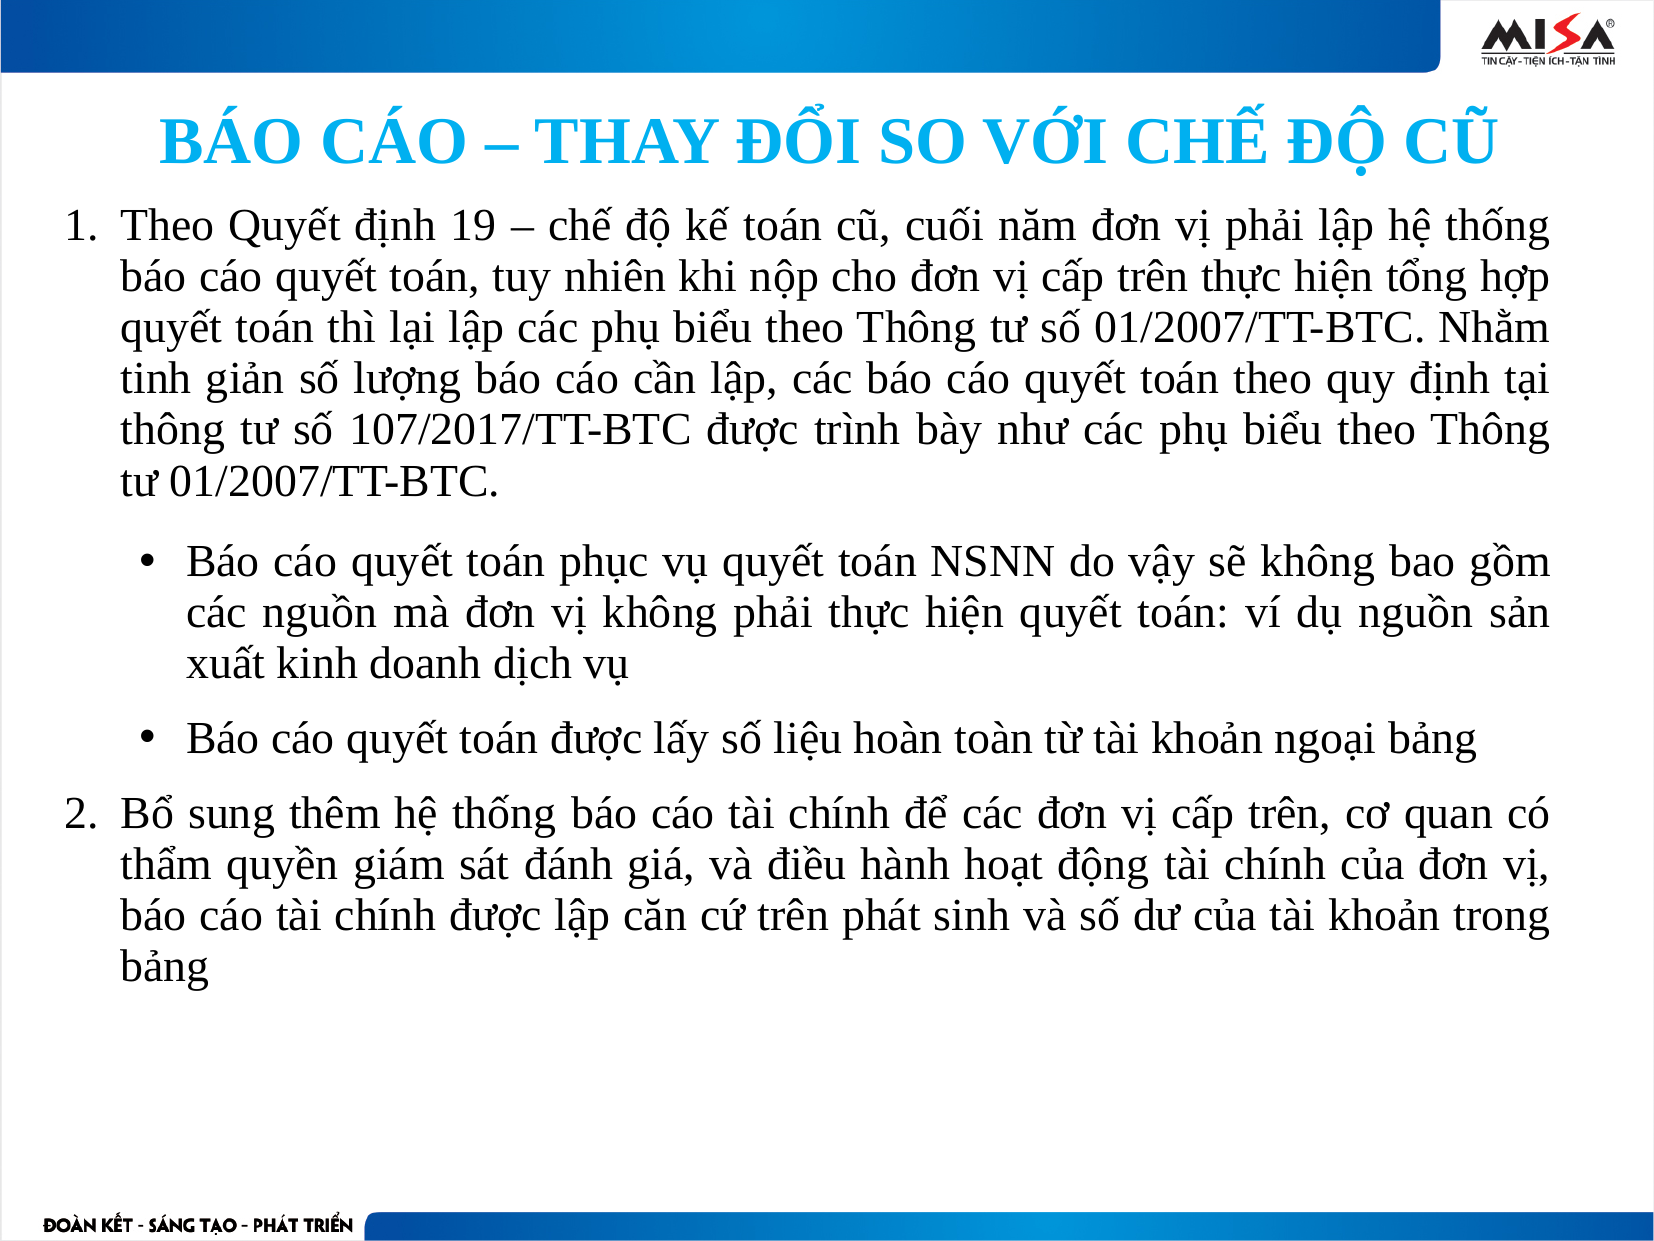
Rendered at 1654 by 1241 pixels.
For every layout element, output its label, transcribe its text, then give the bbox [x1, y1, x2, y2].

title BÁO CÁO – THAY ĐỔI SO VỚI CHẾ ĐỘ CŨ [89, 61, 1572, 221]
list Theo Quyết định 19 – chế độ kế toán cũ, cuối năm đơn vị phải lập hệ thống báo cáo quyết toán, tuy nhiên khi nộp cho đơn vị cấp trên thực hiện tổng hợp quyết toán thì lại lập các phụ biểu theo Thông tư số 01/2007/TT-BTC. Nhằm tinh giản số lượng báo cáo cần lập, các báo cáo quyết toán theo quy định tại thông tư số 107/2017/TT-BTC được trình bày như các phụ biểu theo Thông tư 01/2007/TT-BTC. Báo cáo quyết toán phục vụ quyết toán NSNN do vậy sẽ không bao gồm các nguồn mà đơn vị không phải thực hiện quyết toán: ví dụ nguồn sản xuất kinh doanh dịch vụ Báo cáo quyết toán được lấy số liệu hoàn toàn từ tài khoản ngoại bảng Bổ sung thêm hệ thống báo cáo tài chính để các đơn vị cấp trên, cơ quan có thẩm quyền giám sát đánh giá, và điều hành hoạt động tài chính của đơn vị, báo cáo tài chính được lập căn cứ trên phát sinh và số dư của tài khoản trong bảng [64, 194, 1553, 1108]
picture [0, 0, 1654, 1241]
